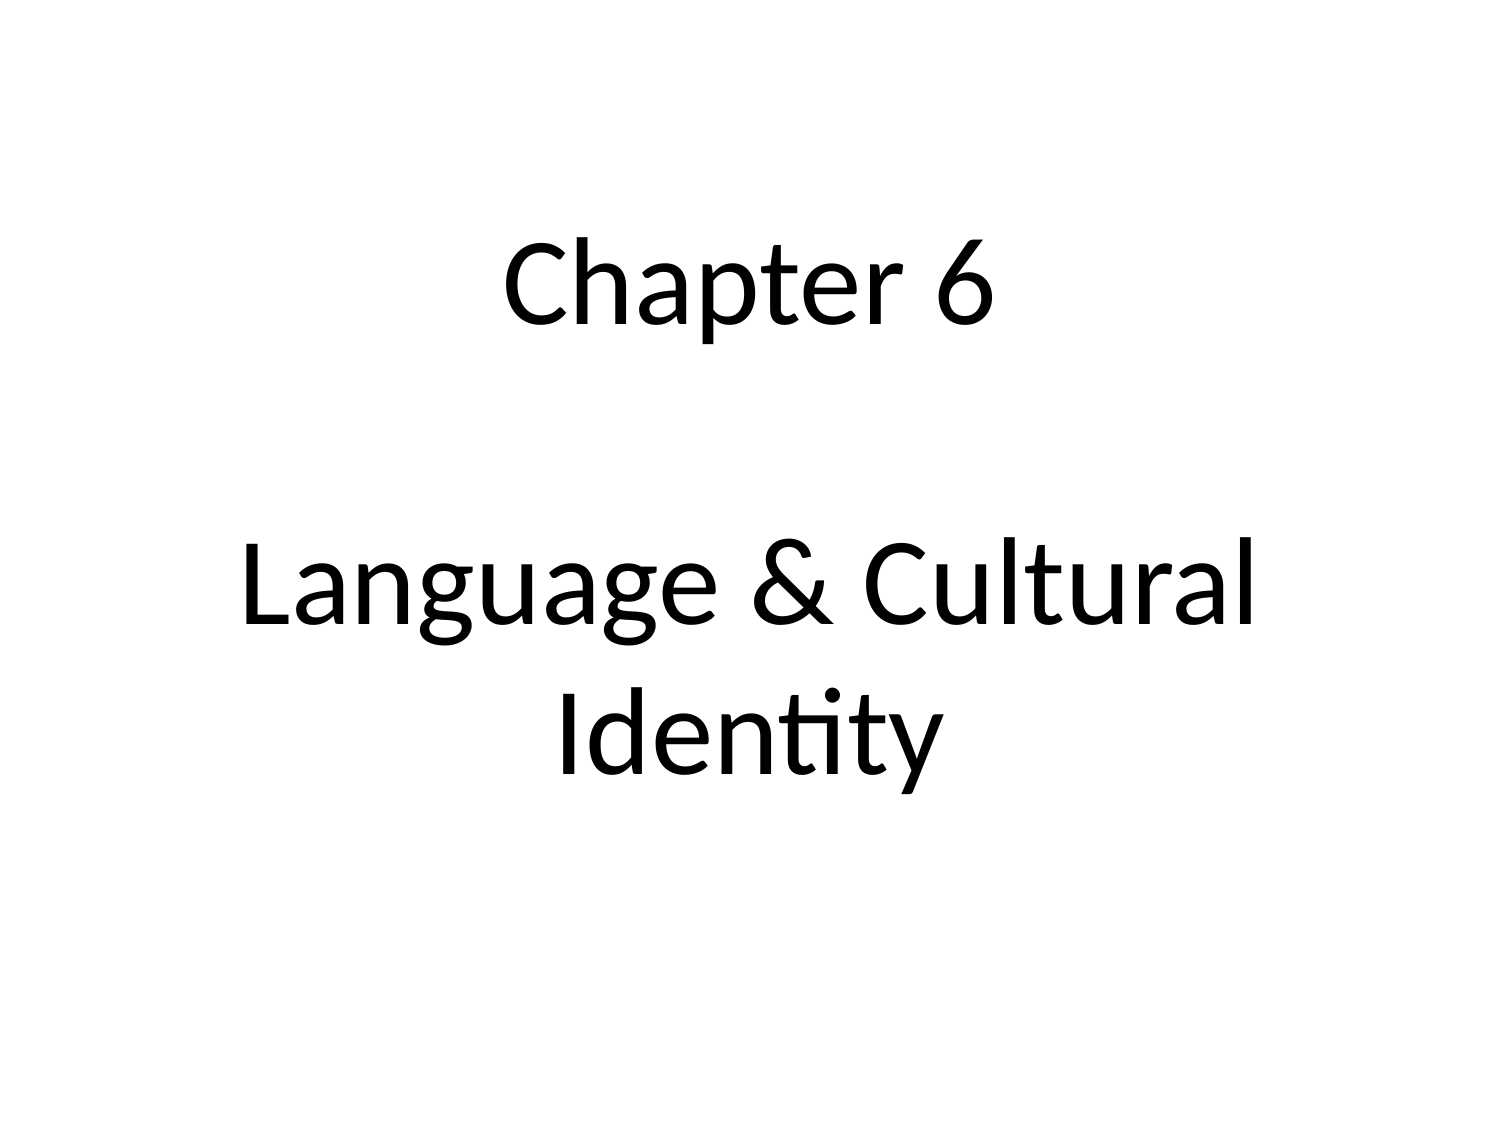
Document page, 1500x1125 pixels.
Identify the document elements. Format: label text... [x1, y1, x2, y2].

title Chapter 6 Language & Cultural Identity [112, 149, 1388, 1000]
